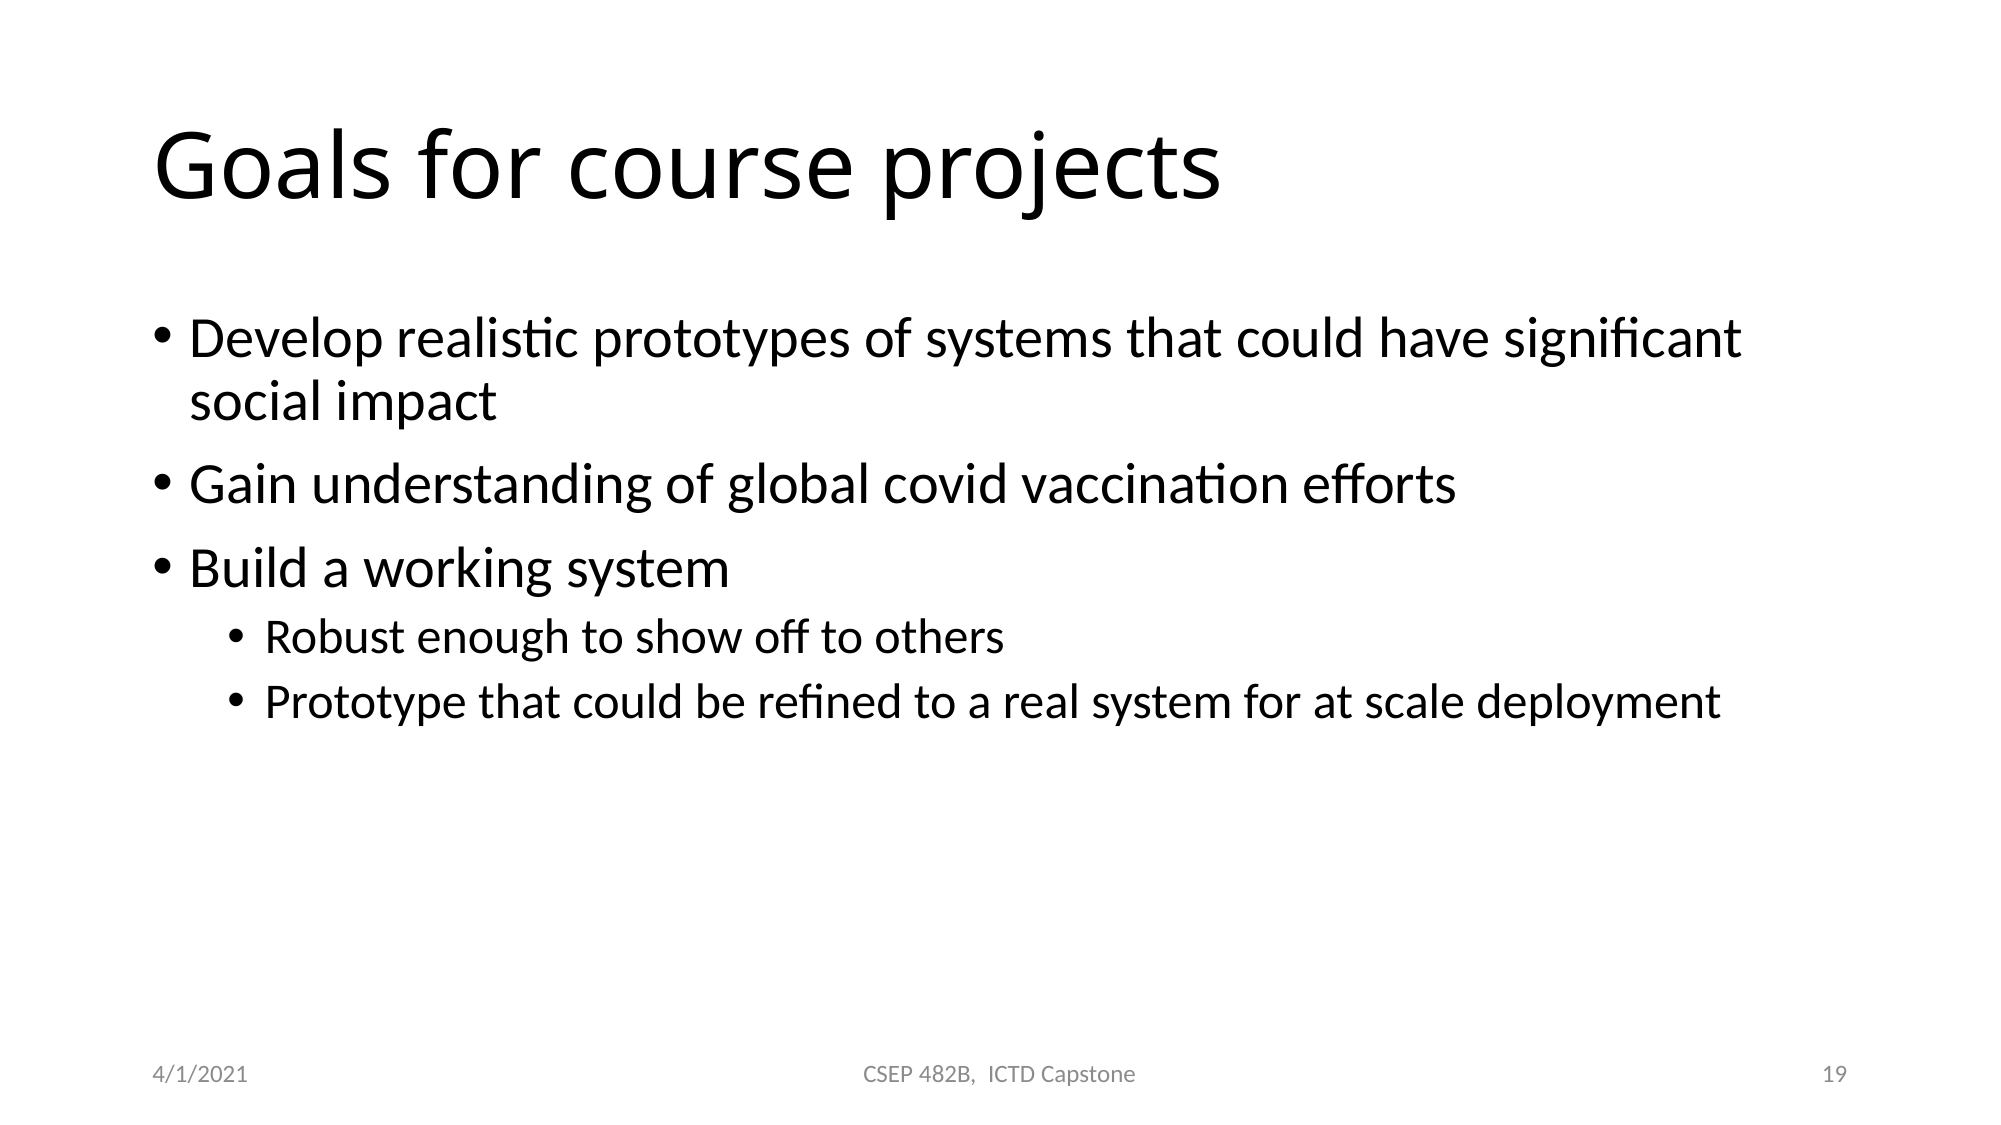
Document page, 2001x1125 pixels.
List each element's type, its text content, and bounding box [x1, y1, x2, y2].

list Develop realistic prototypes of systems that could have significant social impact Gain understanding of global covid vaccination efforts Build a working system Robust enough to show off to others Prototype that could be refined to a real system for at scale deployment [137, 299, 1863, 1014]
slide_number 19 [1412, 1042, 1863, 1103]
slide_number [137, 1042, 588, 1103]
footer CSEP 482B, ICTD Capstone [662, 1042, 1338, 1103]
title Goals for course projects [137, 59, 1863, 278]
